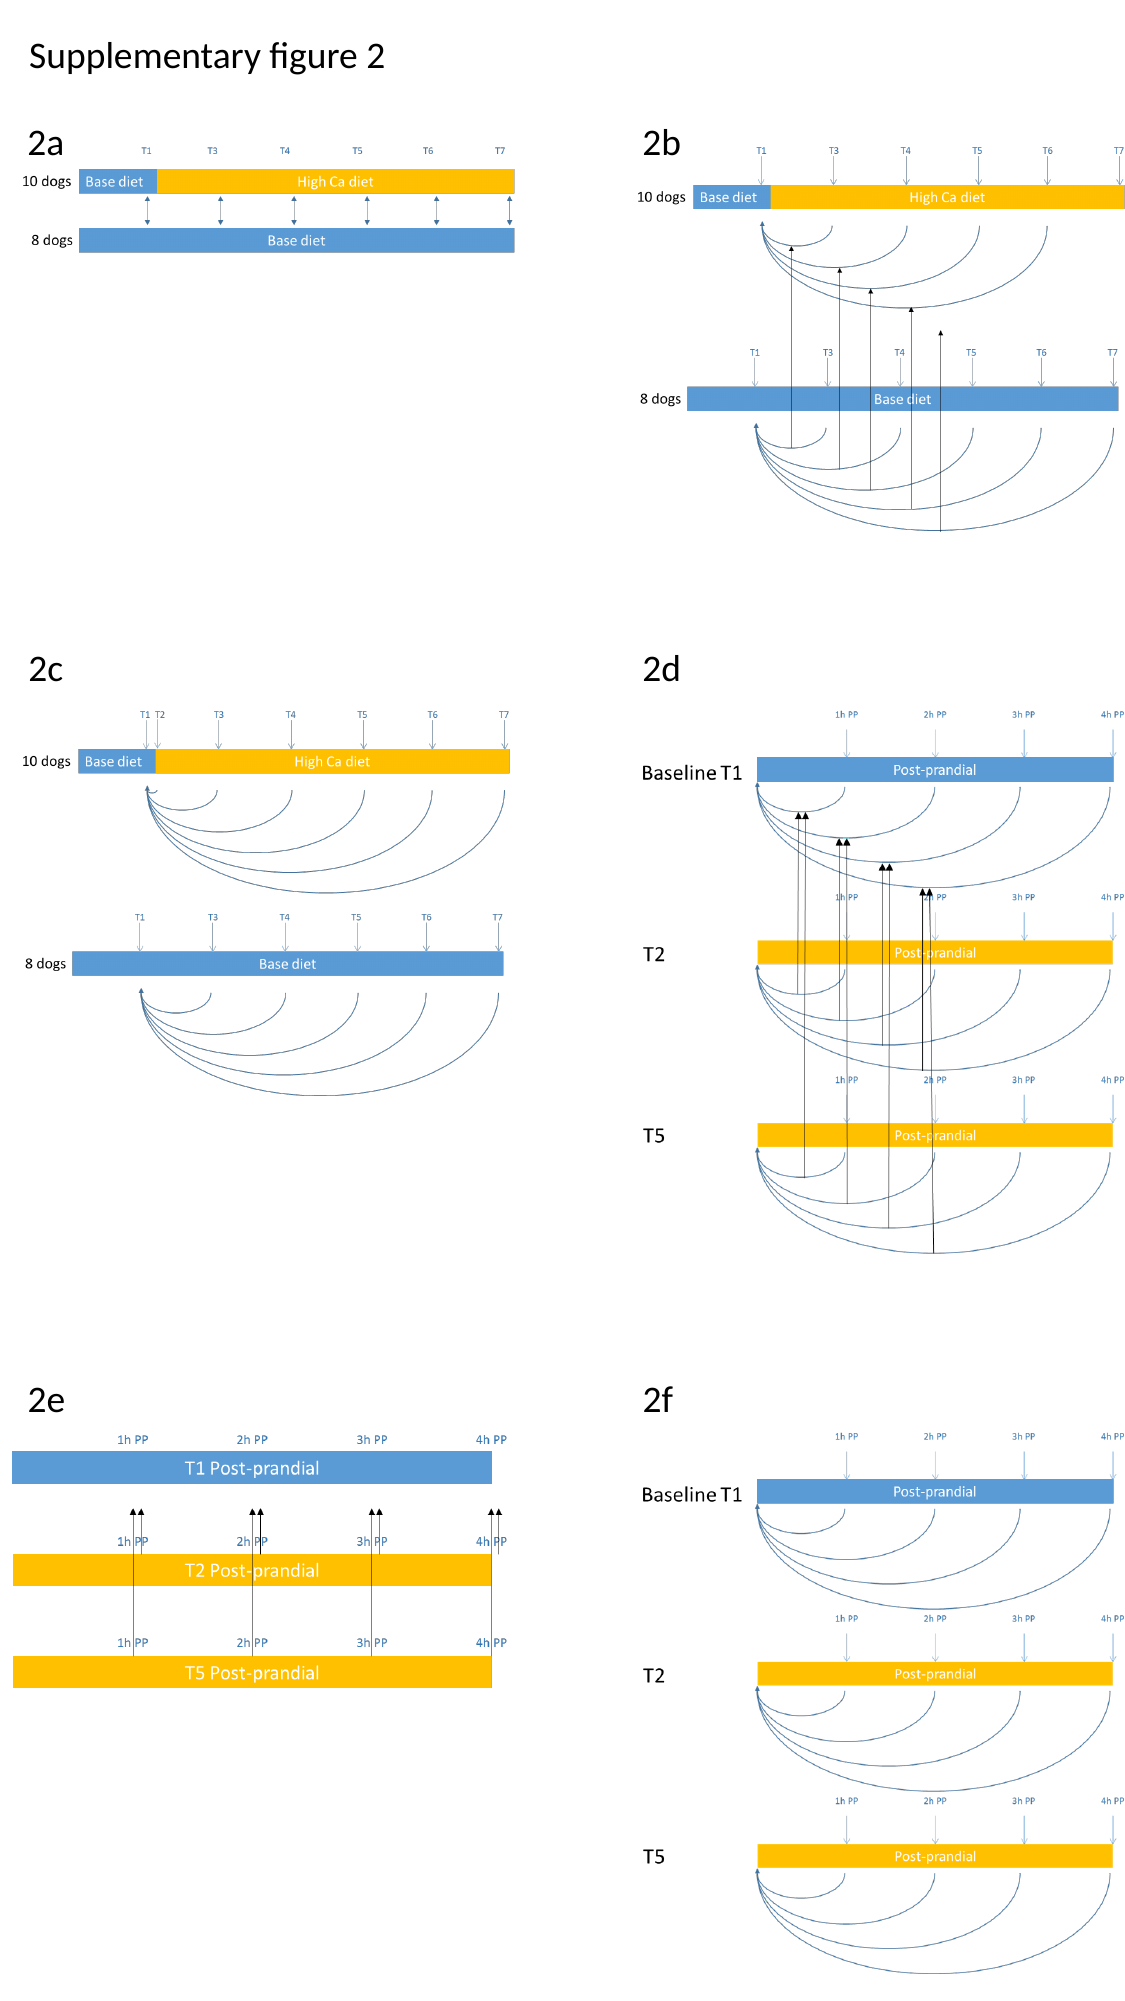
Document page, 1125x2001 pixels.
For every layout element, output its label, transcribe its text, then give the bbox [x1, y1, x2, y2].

text_box 2a [12, 110, 80, 141]
text_box 2f [627, 1367, 689, 1427]
text_box 2d [627, 636, 697, 696]
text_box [12, 1427, 1125, 1974]
text_box 2b [627, 110, 697, 141]
text_box 2e [12, 1367, 81, 1427]
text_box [12, 141, 1125, 532]
text_box 2c [13, 636, 79, 697]
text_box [12, 705, 1125, 1254]
text_box Supplementary figure 2 [14, 23, 401, 84]
